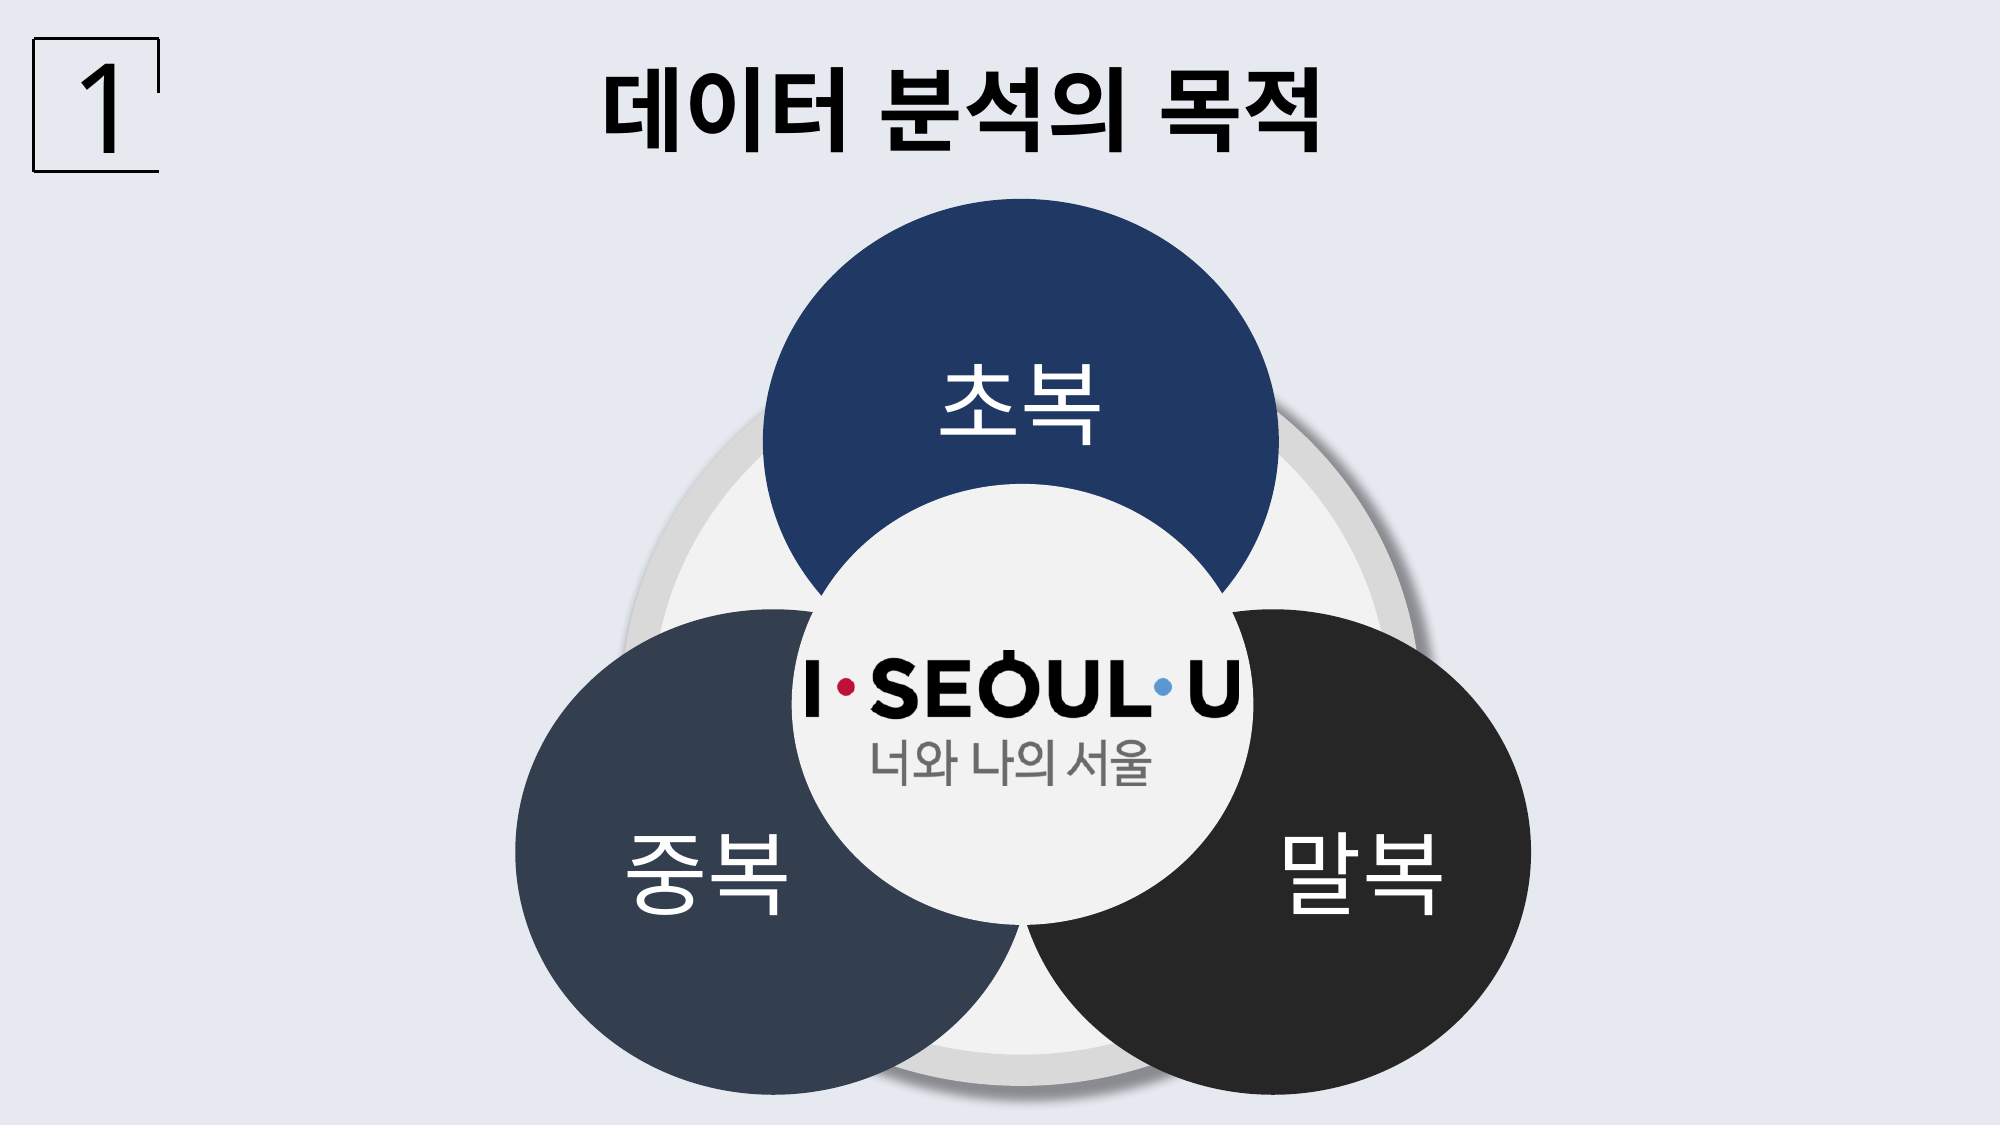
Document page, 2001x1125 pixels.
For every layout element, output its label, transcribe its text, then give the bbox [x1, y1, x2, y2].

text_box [514, 198, 1556, 1095]
text_box 데이터 분석의 목적 [585, 45, 1453, 170]
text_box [33, 21, 166, 189]
picture [806, 650, 1239, 786]
